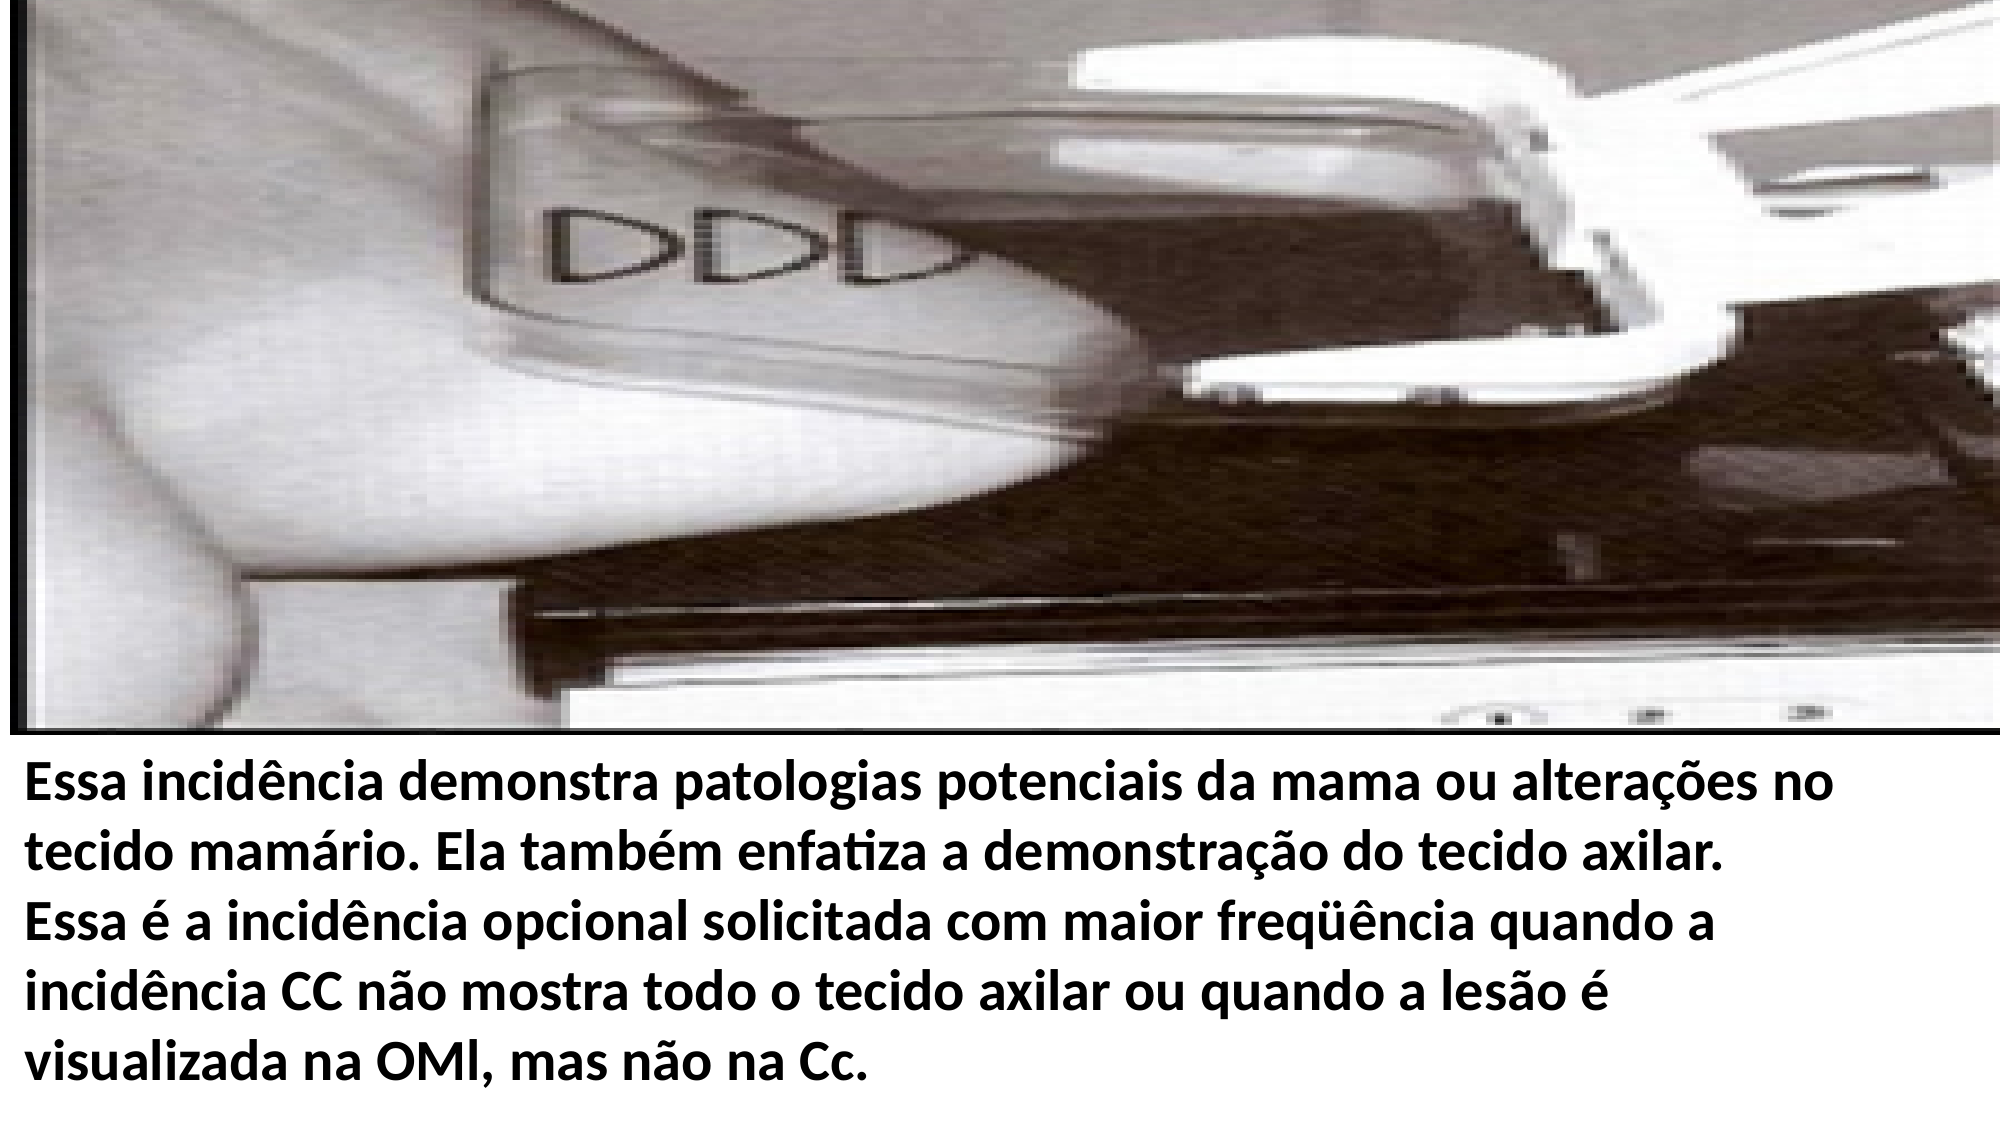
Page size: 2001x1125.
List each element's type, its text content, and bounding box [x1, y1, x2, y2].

text_box Essa incidência demonstra patologias potenciais da mama ou alterações no tecido mamário. Ela também enfatiza a demonstração do tecido axilar. Essa é a incidência opcional solicitada com maior freqüência quando a incidência CC não mostra todo o tecido axilar ou quando a lesão é visualizada na OMl, mas não na Cc. [10, 735, 1895, 1125]
picture [10, 0, 2000, 735]
